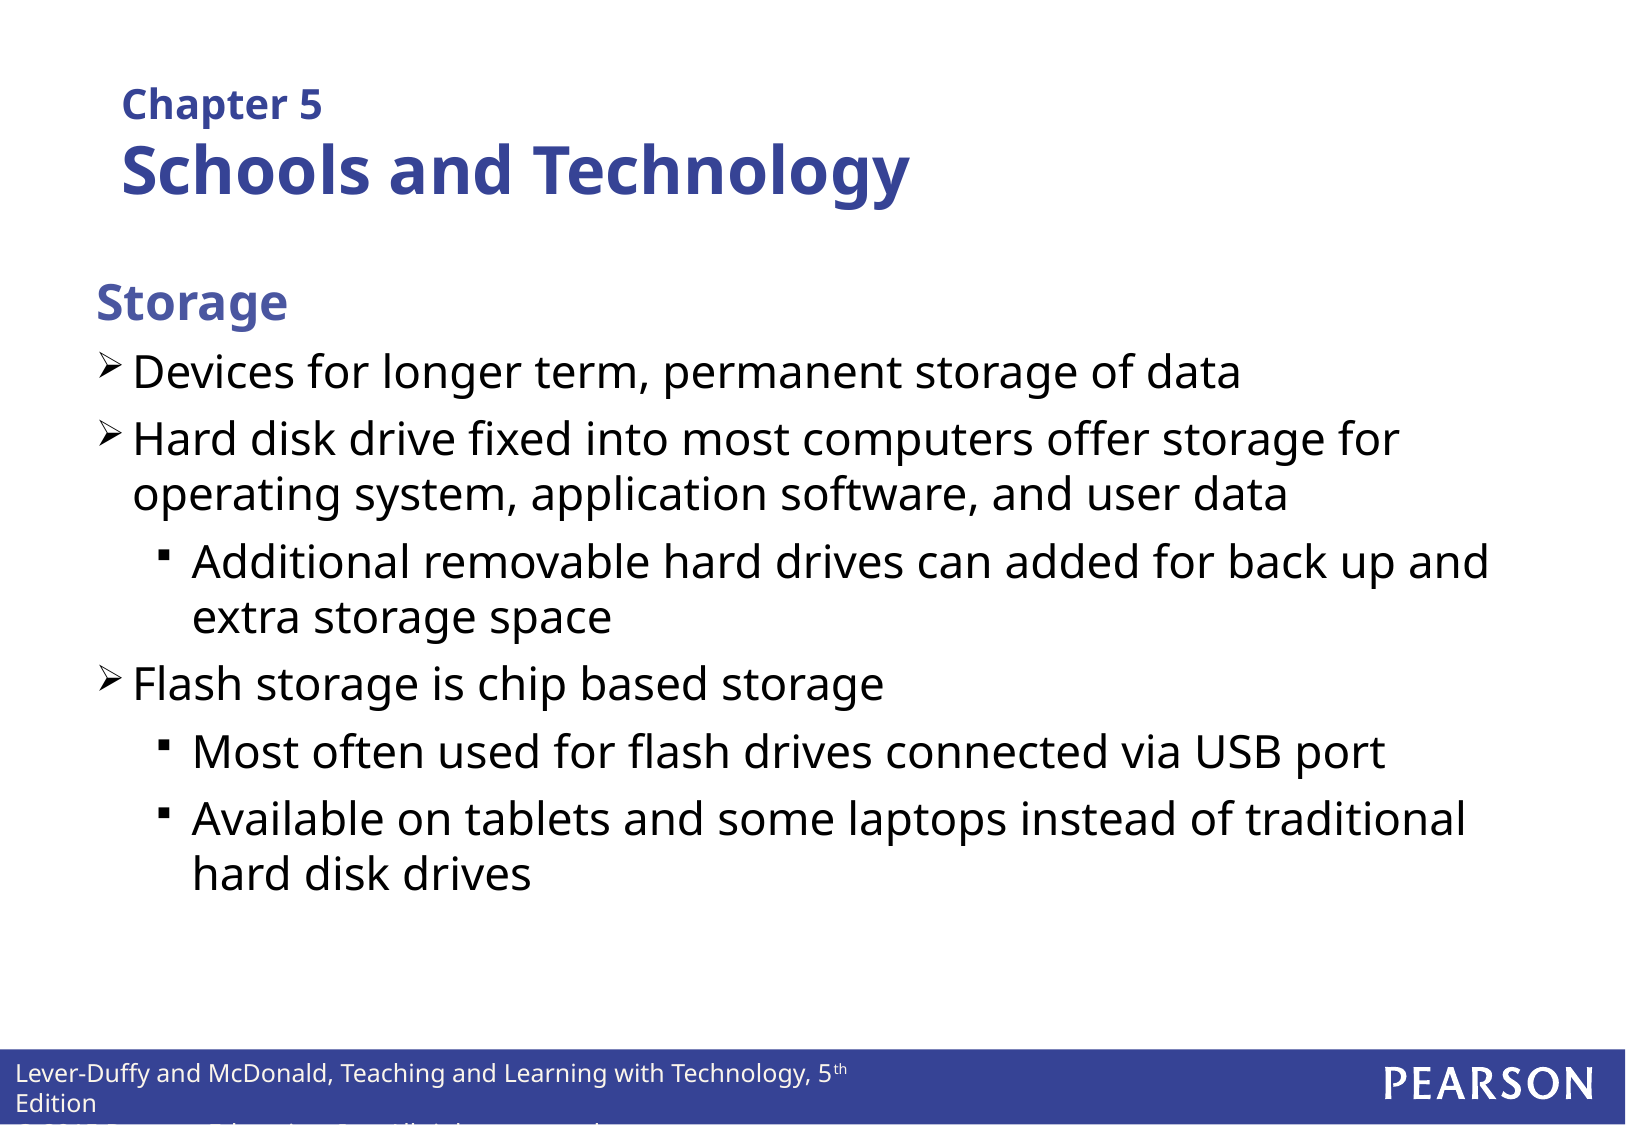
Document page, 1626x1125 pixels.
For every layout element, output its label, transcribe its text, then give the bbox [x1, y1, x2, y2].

text_box Chapter 5 Schools and Technology [106, 70, 1569, 258]
list Storage Devices for longer term, permanent storage of data Hard disk drive fixed into most computers offer storage for operating system, application software, and user data Additional removable hard drives can added for back up and extra storage space Flash storage is chip based storage Most often used for flash drives connected via USB port Available on tablets and some laptops instead of traditional hard disk drives [81, 262, 1544, 1005]
